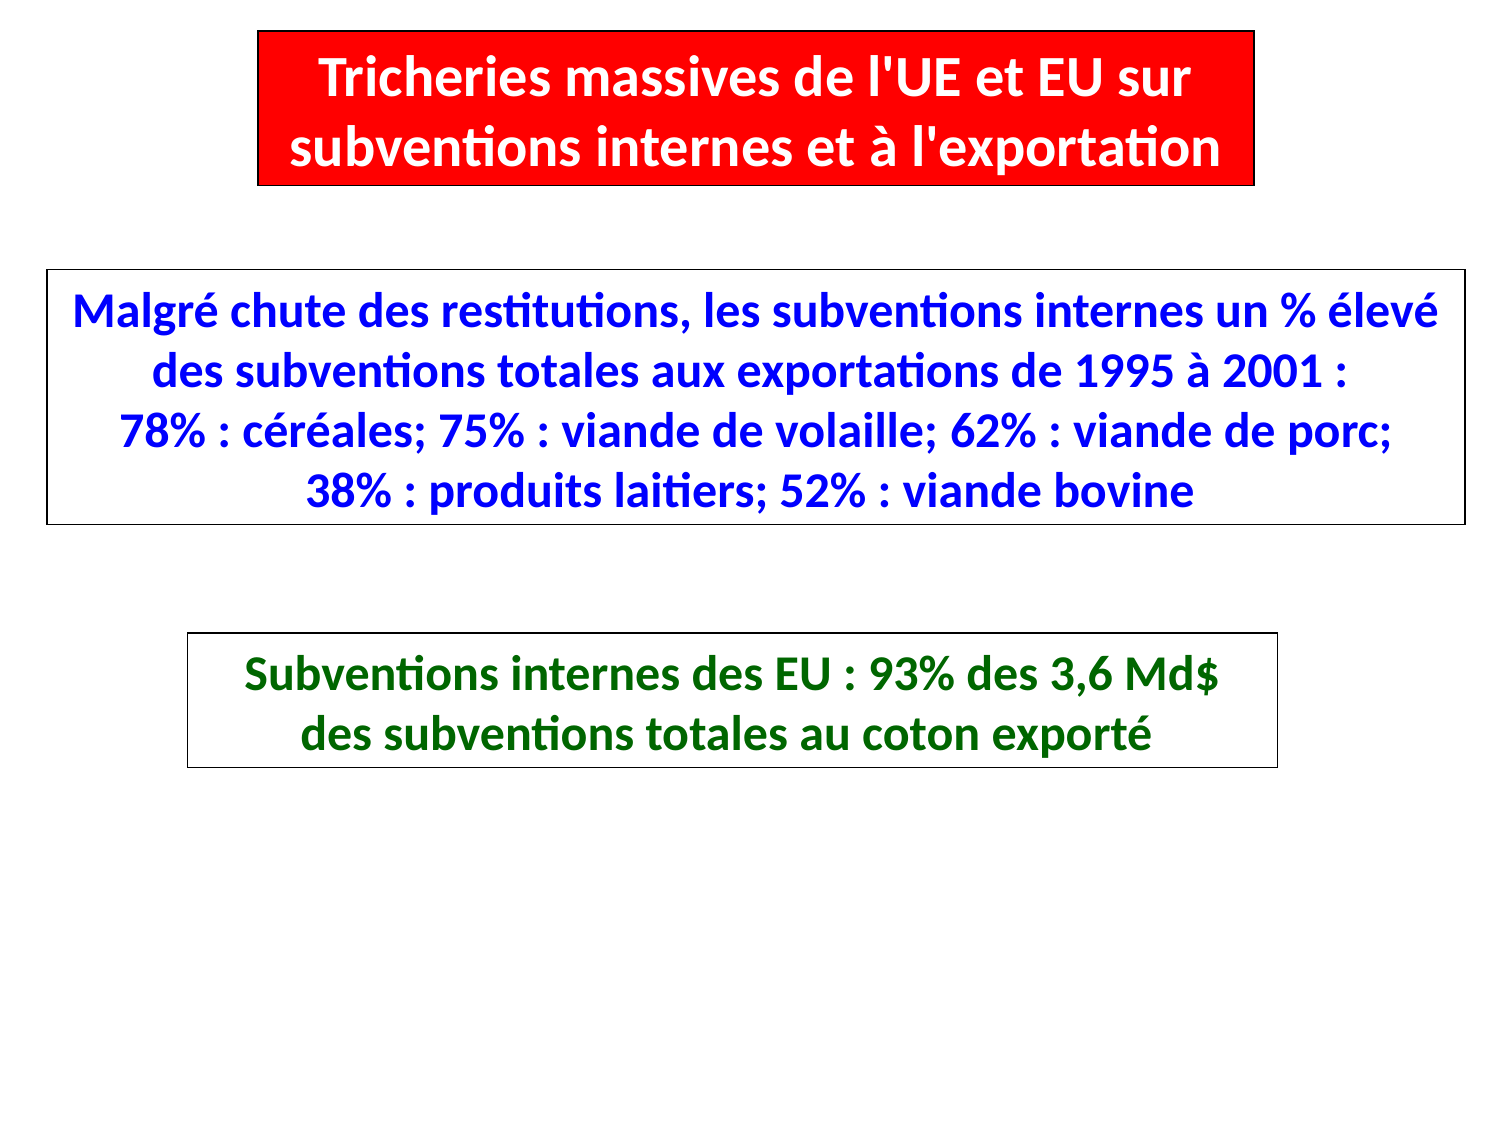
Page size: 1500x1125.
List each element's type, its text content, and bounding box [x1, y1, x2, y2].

text_box Malgré chute des restitutions, les subventions internes un % élevé des subventions totales aux exportations de 1995 à 2001 : 78% : céréales; 75% : viande de volaille; 62% : viande de porc; 38% : produits laitiers; 52% : viande bovine [46, 269, 1465, 525]
text_box Subventions internes des EU : 93% des 3,6 Md$ des subventions totales au coton exporté [187, 633, 1278, 768]
text_box Tricheries massives de l'UE et EU sur subventions internes et à l'exportation [257, 30, 1254, 186]
